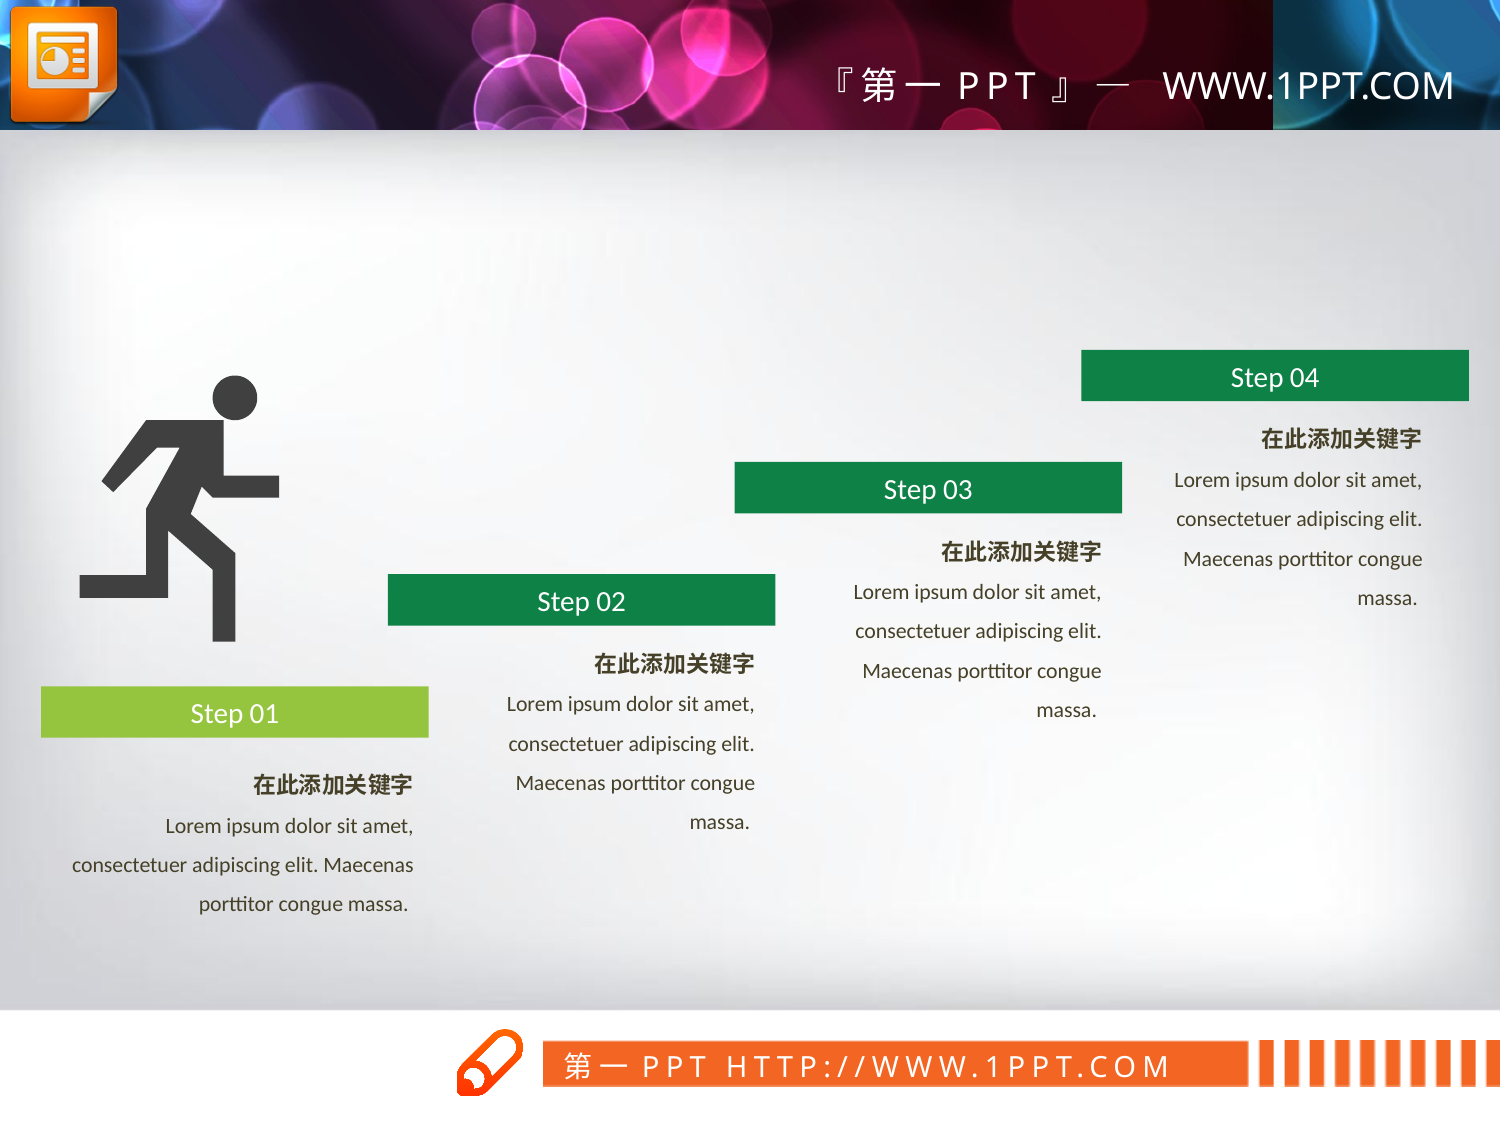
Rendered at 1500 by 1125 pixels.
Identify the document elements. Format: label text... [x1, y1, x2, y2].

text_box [79, 375, 280, 642]
text_box 在此添加关键字 Lorem ipsum dolor sit amet, consectetuer adipiscing elit. Maecenas porttitor congue massa. [801, 513, 1123, 732]
picture [0, 0, 1500, 1012]
text_box 在此添加关键字 Lorem ipsum dolor sit amet, consectetuer adipiscing elit. Maecenas porttitor congue massa. [41, 746, 434, 926]
text_box 在此添加关键字 Lorem ipsum dolor sit amet, consectetuer adipiscing elit. Maecenas porttitor congue massa. [1148, 401, 1443, 620]
text_box Step 03 [734, 461, 1123, 514]
text_box Step 01 [41, 686, 429, 738]
text_box Step 02 [387, 574, 776, 626]
picture [543, 1040, 1500, 1087]
text_box Step 04 [1081, 349, 1469, 402]
text_box 在此添加关键字 Lorem ipsum dolor sit amet, consectetuer adipiscing elit. Maecenas porttitor congue massa. [454, 625, 776, 845]
